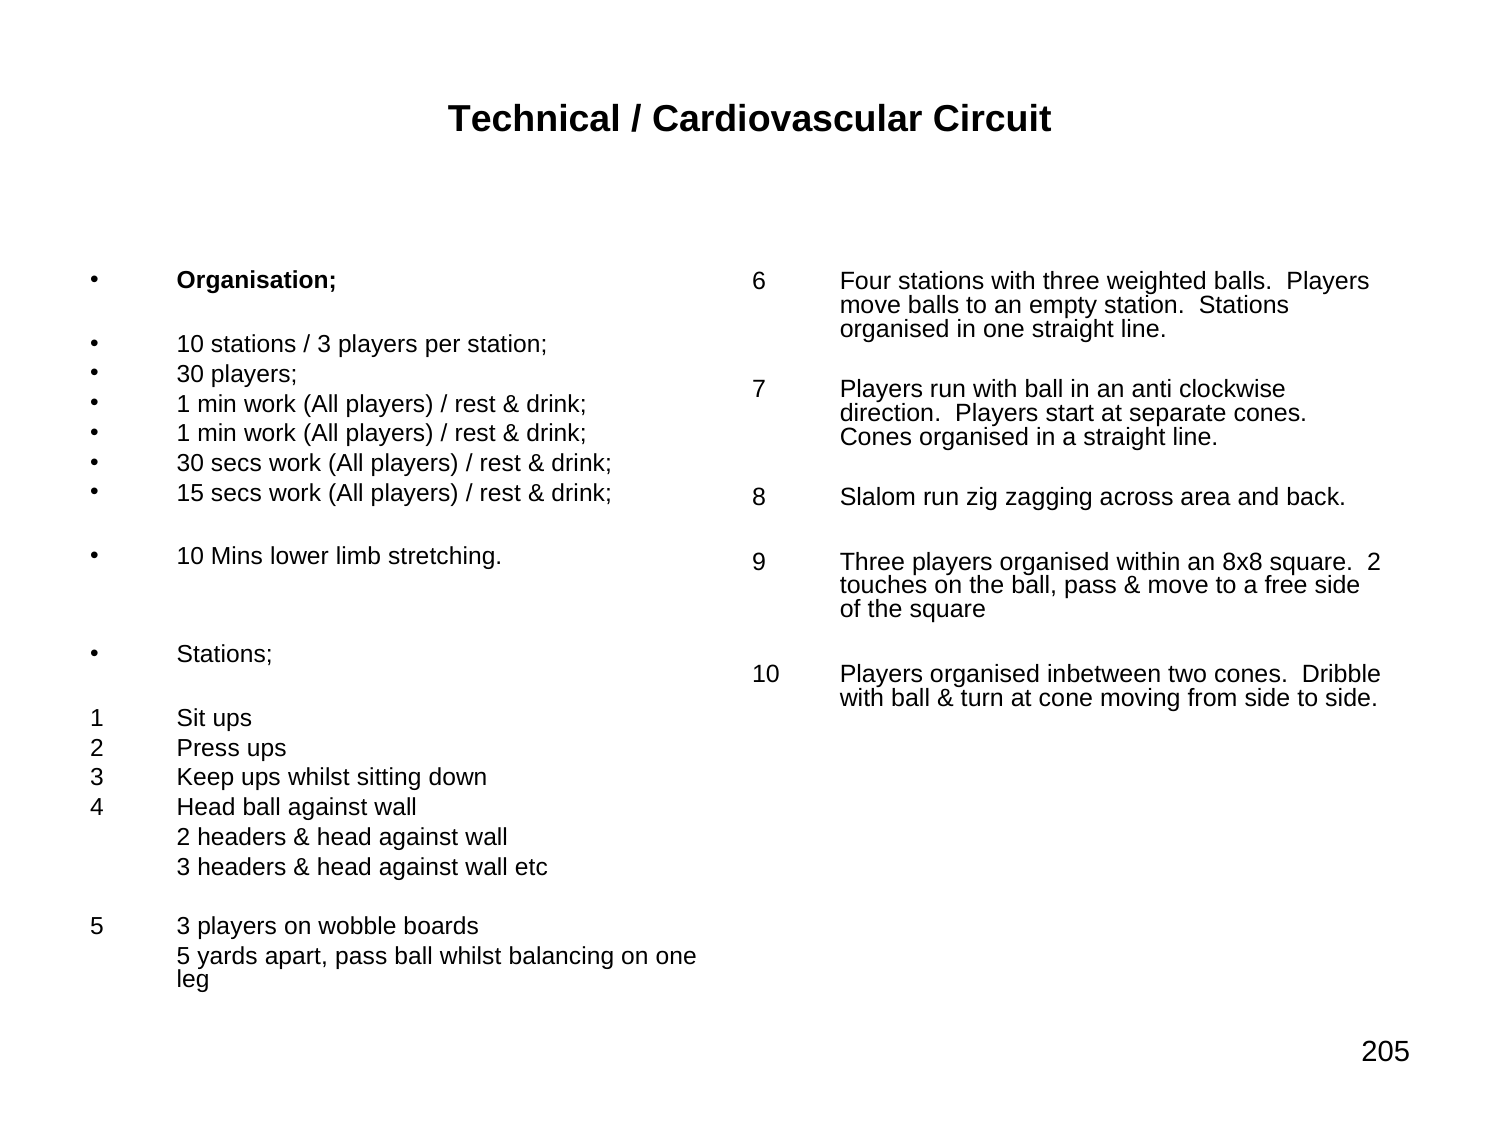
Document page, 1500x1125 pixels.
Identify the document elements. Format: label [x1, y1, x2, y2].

text_box [1074, 1024, 1425, 1103]
list [75, 262, 737, 1005]
text_box [737, 262, 1400, 1005]
title [75, 45, 1425, 233]
